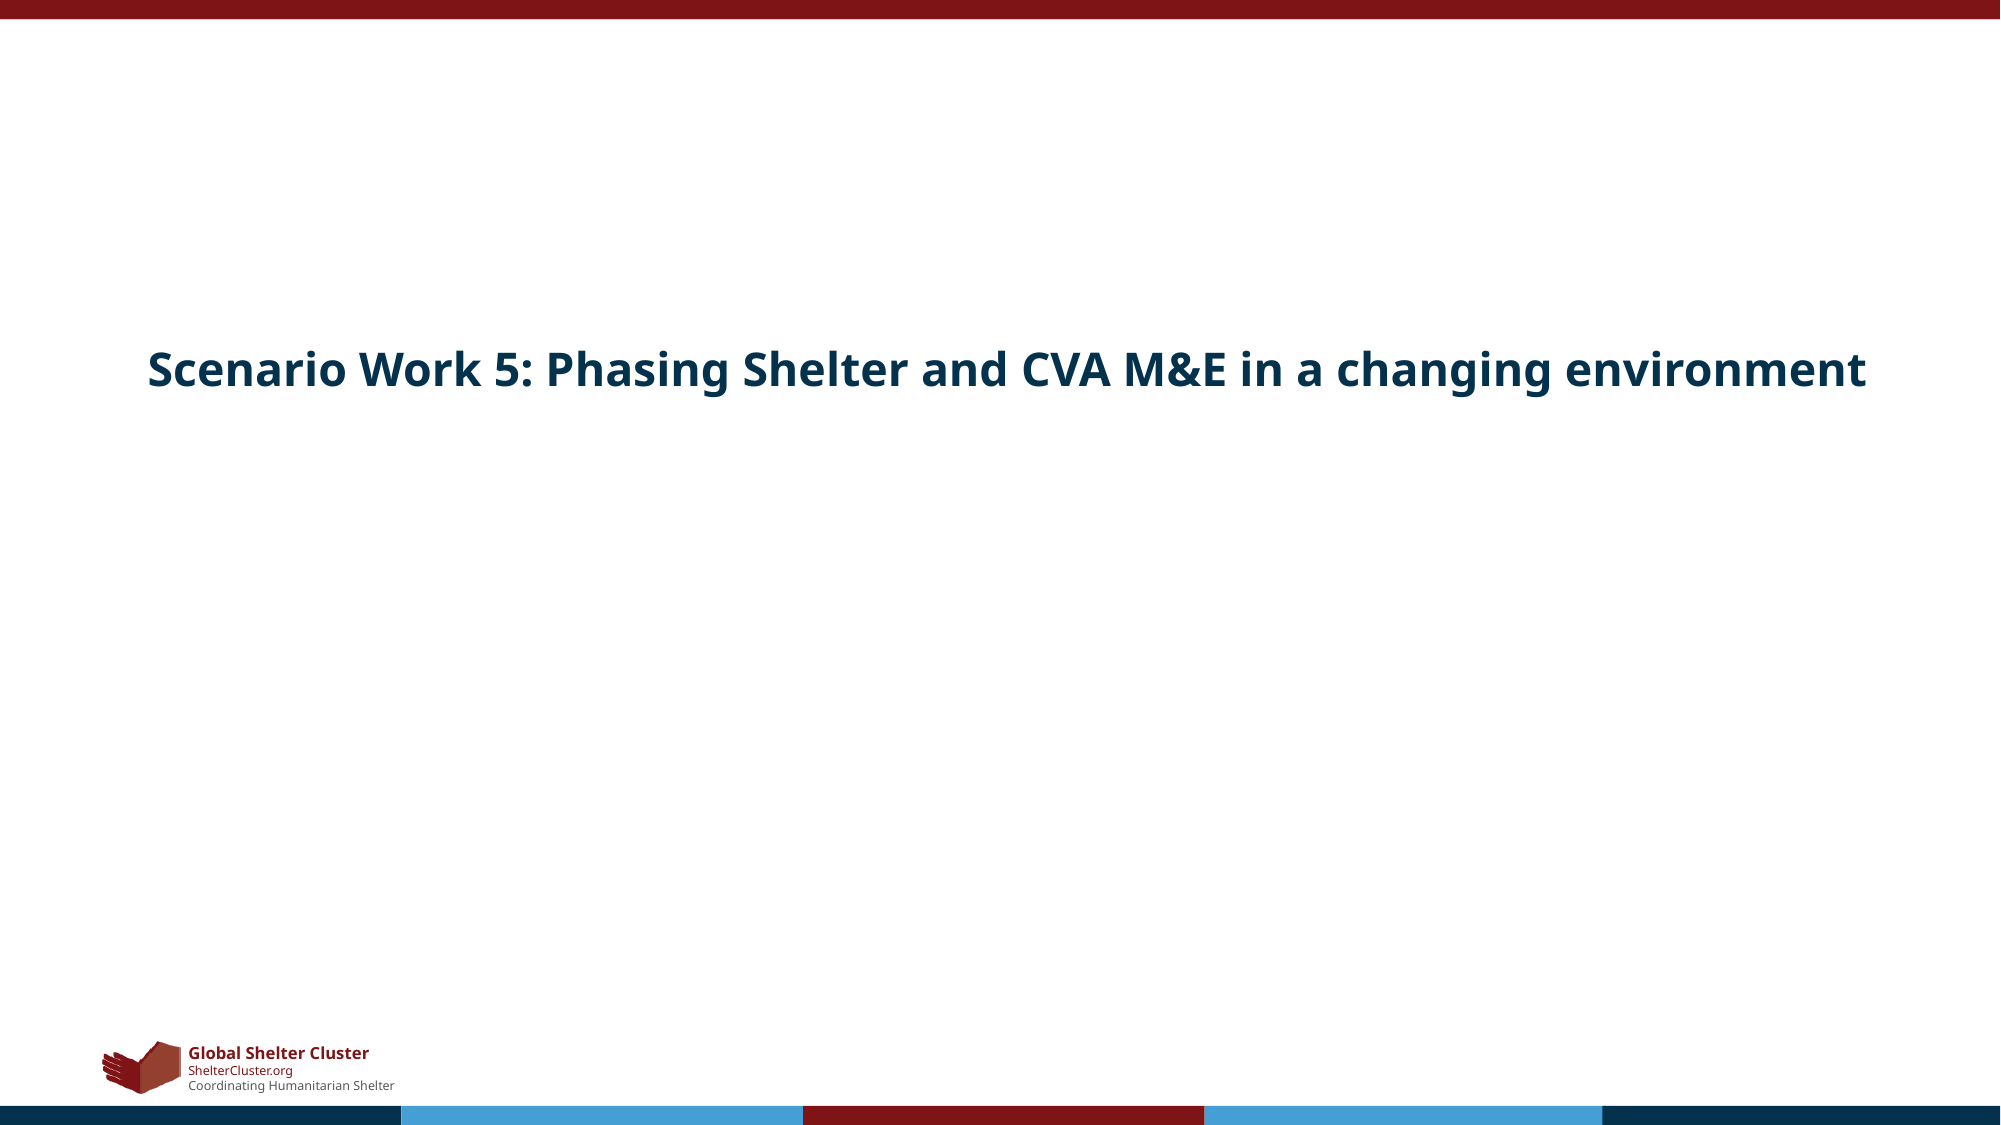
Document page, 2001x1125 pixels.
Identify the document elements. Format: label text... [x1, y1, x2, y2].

title Scenario Work 5: Phasing Shelter and CVA M&E in a changing environment [132, 302, 1895, 544]
picture [102, 1041, 181, 1094]
